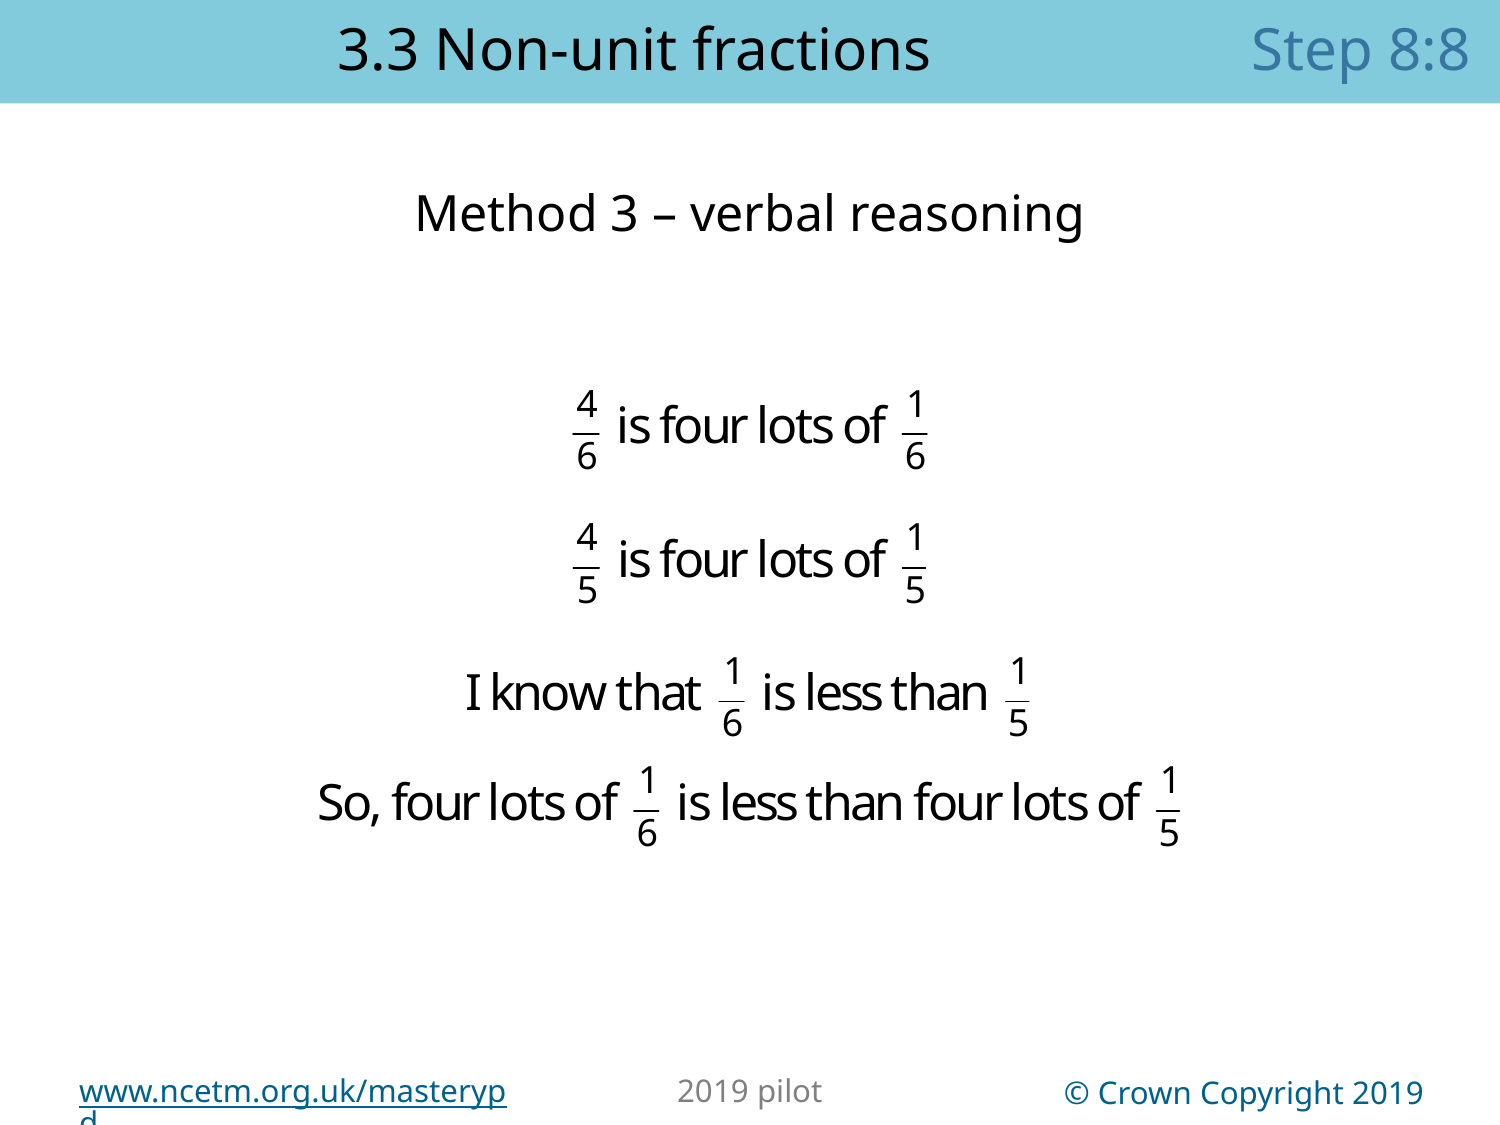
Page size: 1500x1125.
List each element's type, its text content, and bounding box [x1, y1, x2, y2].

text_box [314, 759, 1186, 852]
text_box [568, 516, 932, 609]
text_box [568, 382, 932, 475]
list 3.3 Non-unit fractions Step 8:8 [0, 0, 1500, 104]
text_box Method 3 – verbal reasoning [0, 174, 1500, 249]
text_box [465, 650, 1035, 742]
